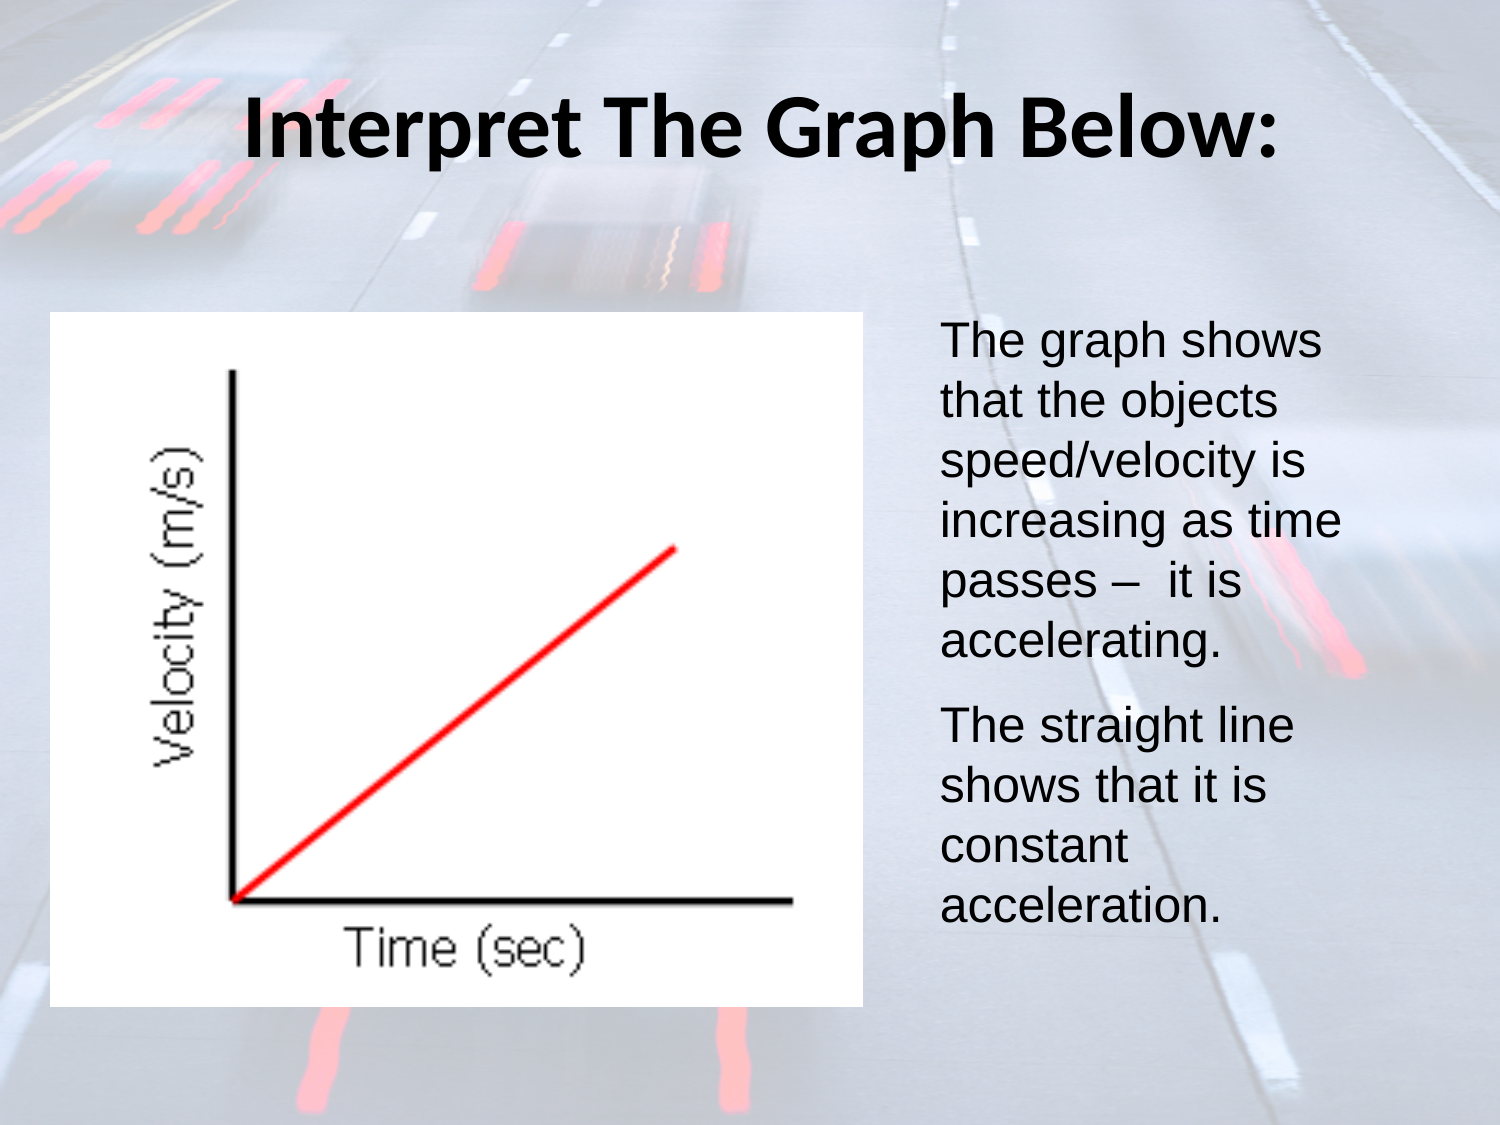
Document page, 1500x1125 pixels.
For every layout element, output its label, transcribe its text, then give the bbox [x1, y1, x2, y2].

text_box The graph shows that the objects speed/velocity is increasing as time passes – it is accelerating. The straight line shows that it is constant acceleration. [924, 299, 1400, 985]
title Interpret The Graph Below: [125, 0, 1400, 242]
picture [49, 312, 863, 1008]
